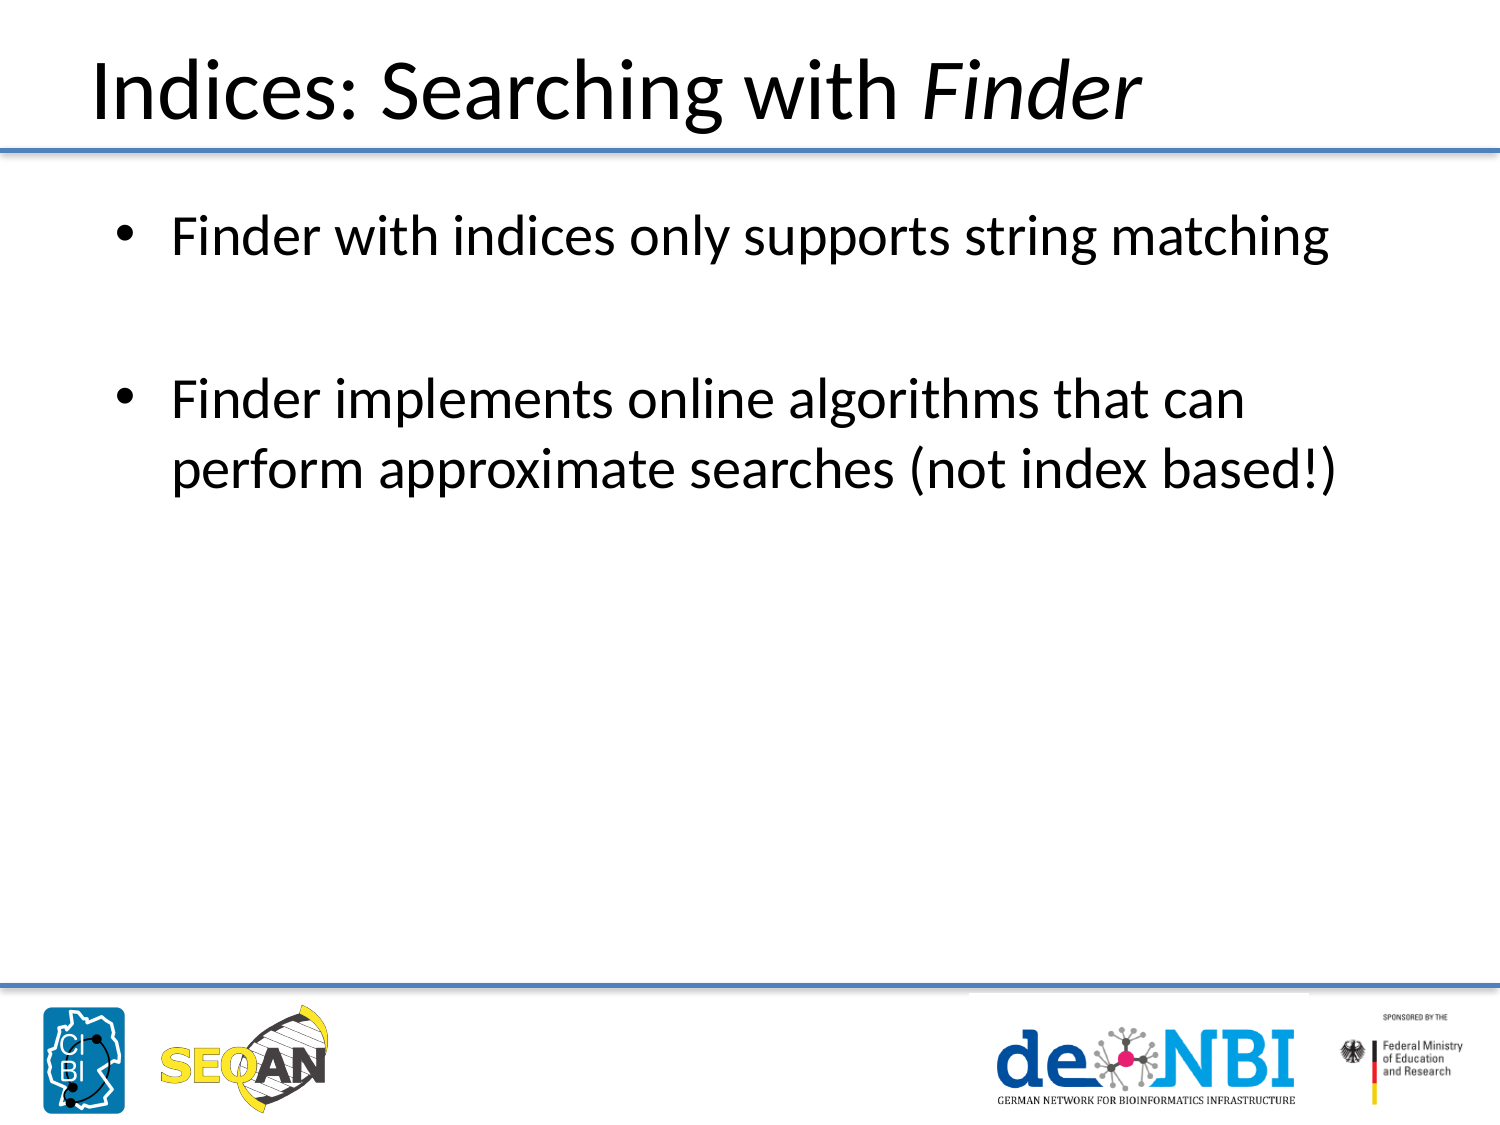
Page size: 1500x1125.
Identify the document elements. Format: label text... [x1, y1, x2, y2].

picture [969, 993, 1309, 1122]
picture [141, 1002, 332, 1121]
title Indices: Searching with Finder [75, 25, 1425, 145]
picture [48, 1010, 120, 1109]
text_box Finder with indices only supports string matching Finder implements online algorithms that can perform approximate searches (not index based!) [99, 189, 1450, 817]
